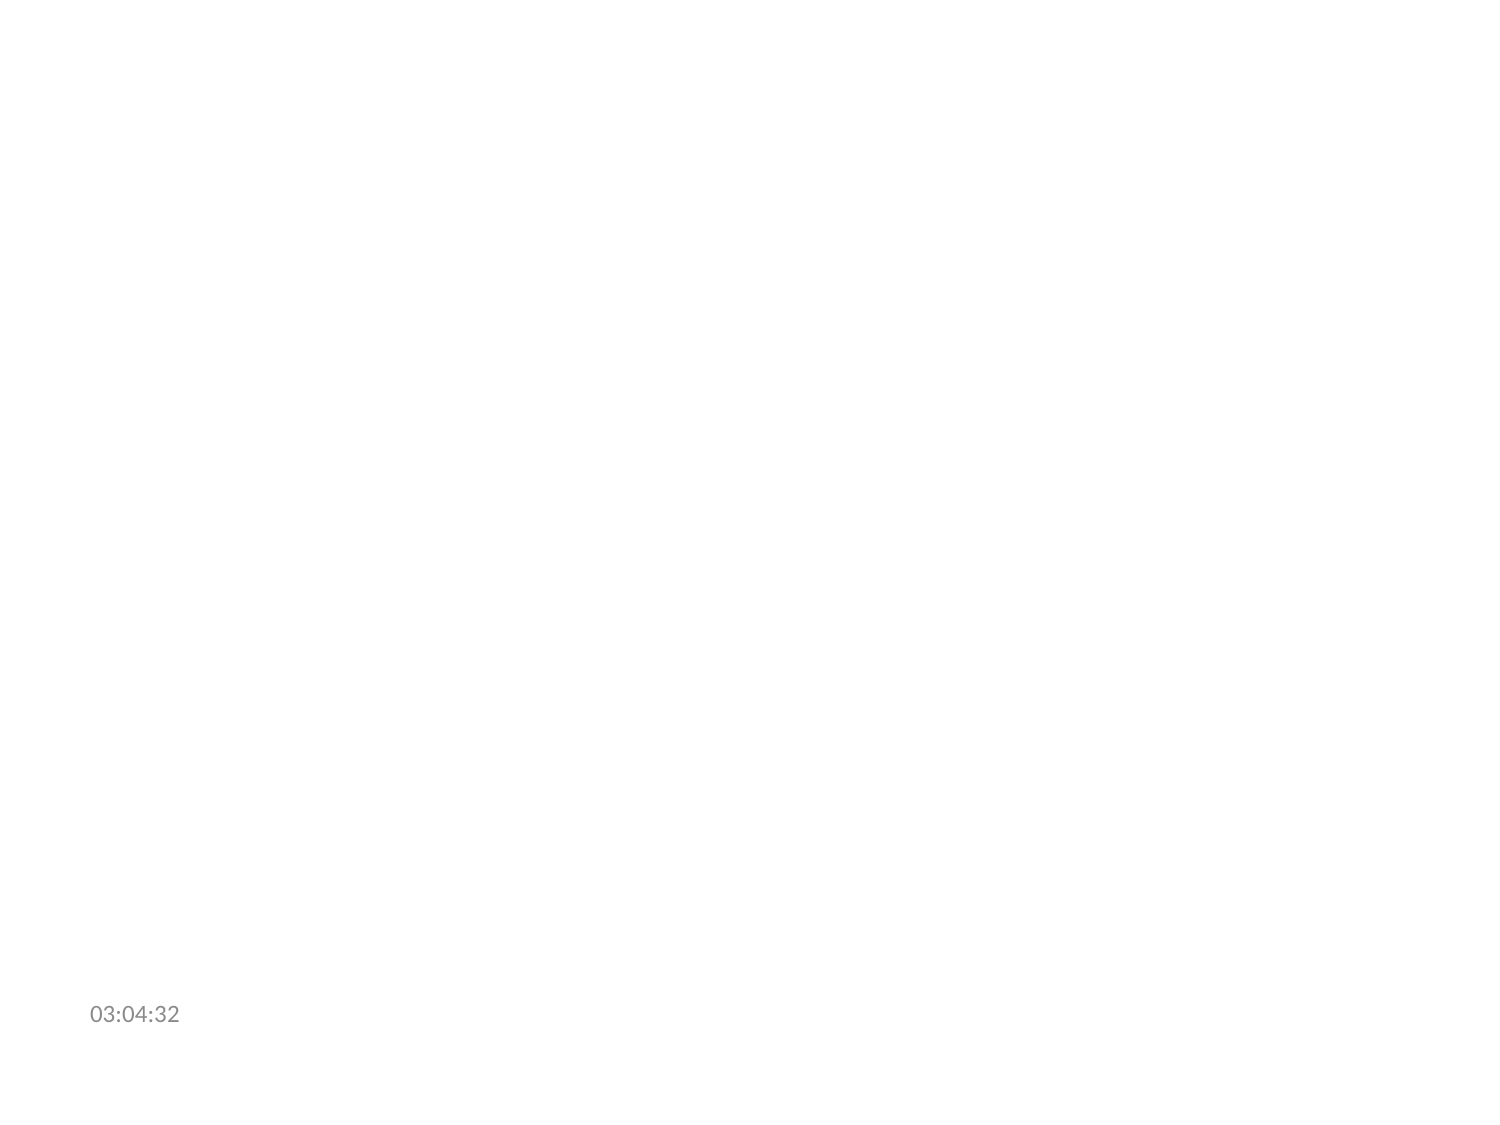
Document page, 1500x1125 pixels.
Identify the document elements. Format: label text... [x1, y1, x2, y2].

text_box 15:35:09 [75, 982, 425, 1043]
